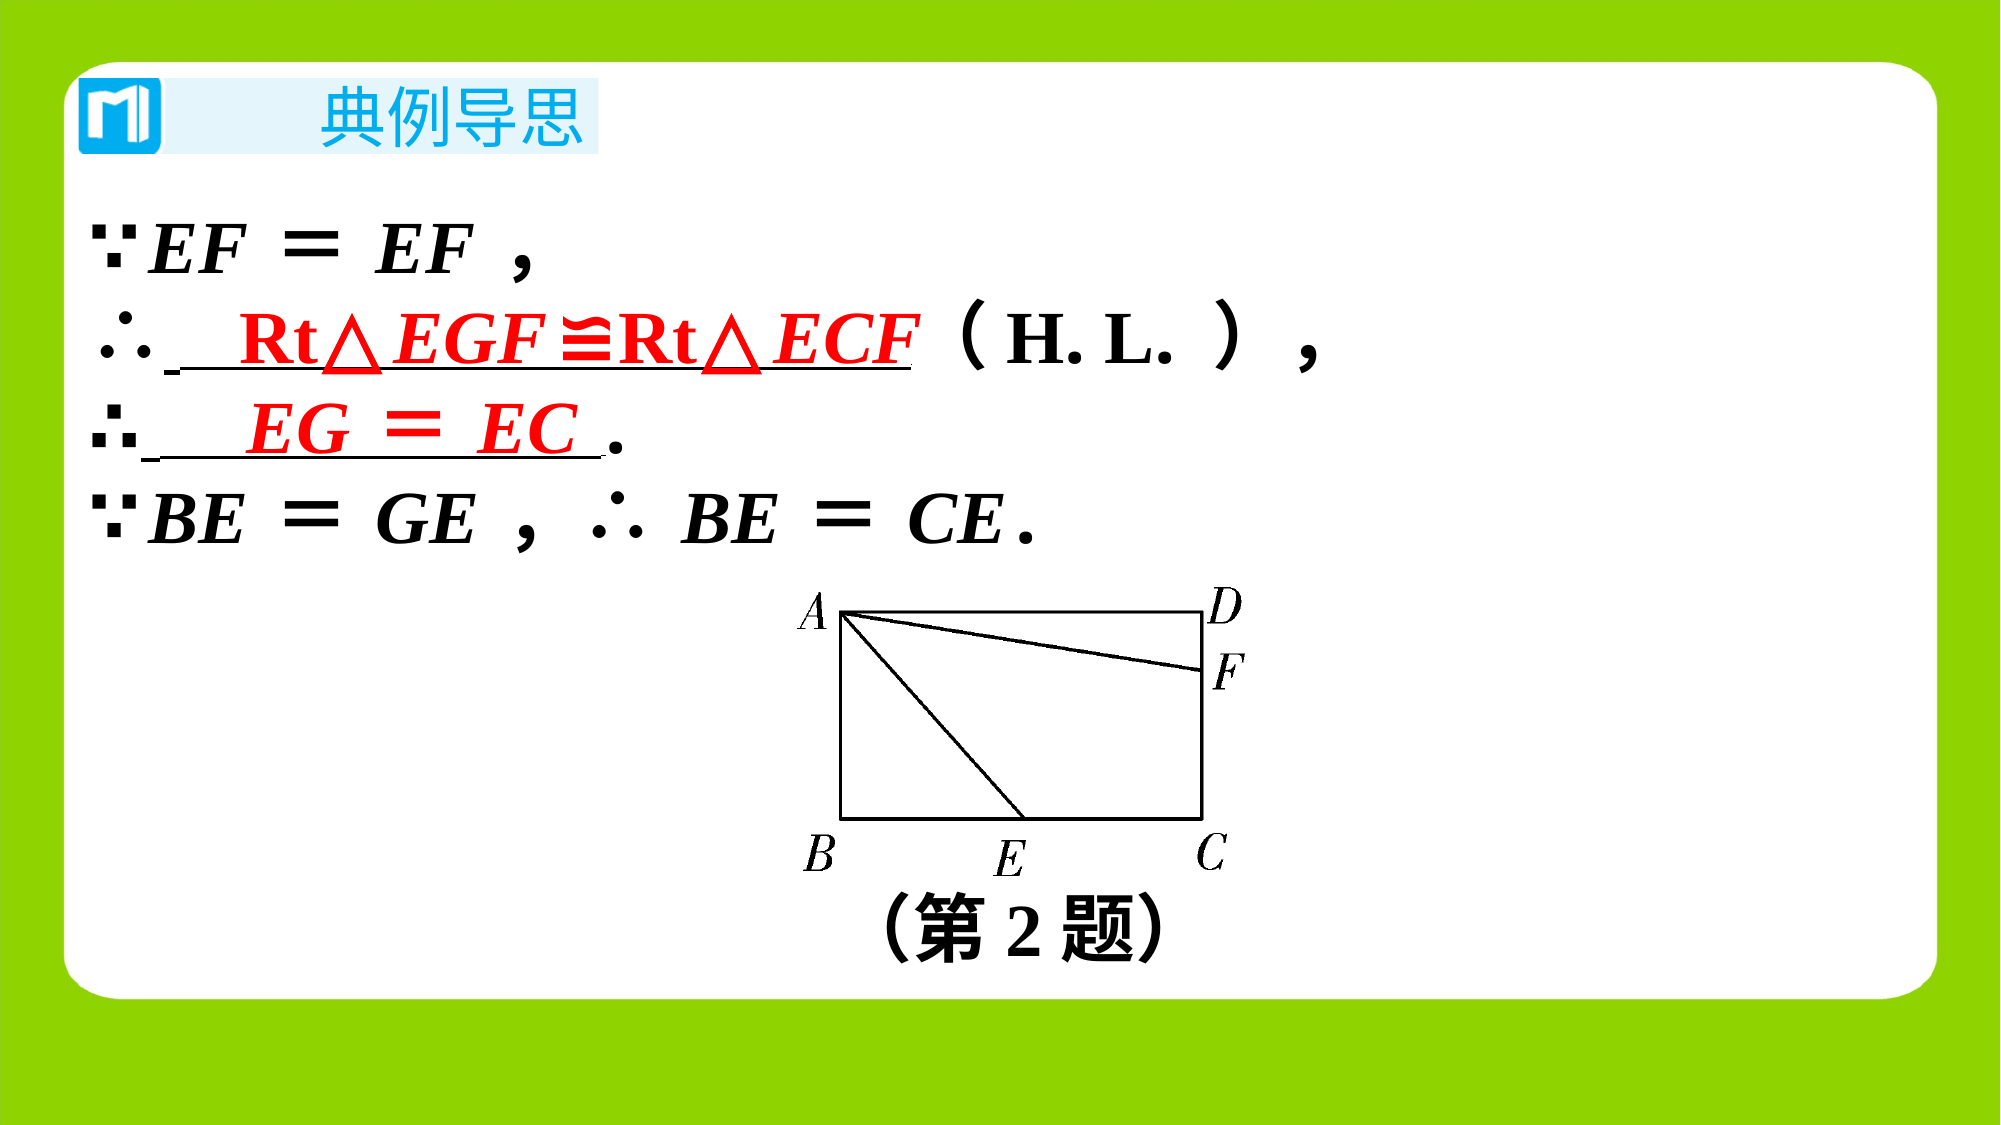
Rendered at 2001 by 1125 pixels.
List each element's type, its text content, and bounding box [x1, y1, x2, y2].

picture [0, 0, 2001, 1125]
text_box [797, 587, 1245, 973]
text_box Rt△EGF≌Rt△ECF [224, 281, 1022, 387]
text_box ∵EF＝EF， ∴ （H. L. ）， ∴ ⁠. ∵BE＝GE，∴BE＝CE. [88, 198, 1467, 563]
text_box EG＝EC [232, 371, 640, 477]
